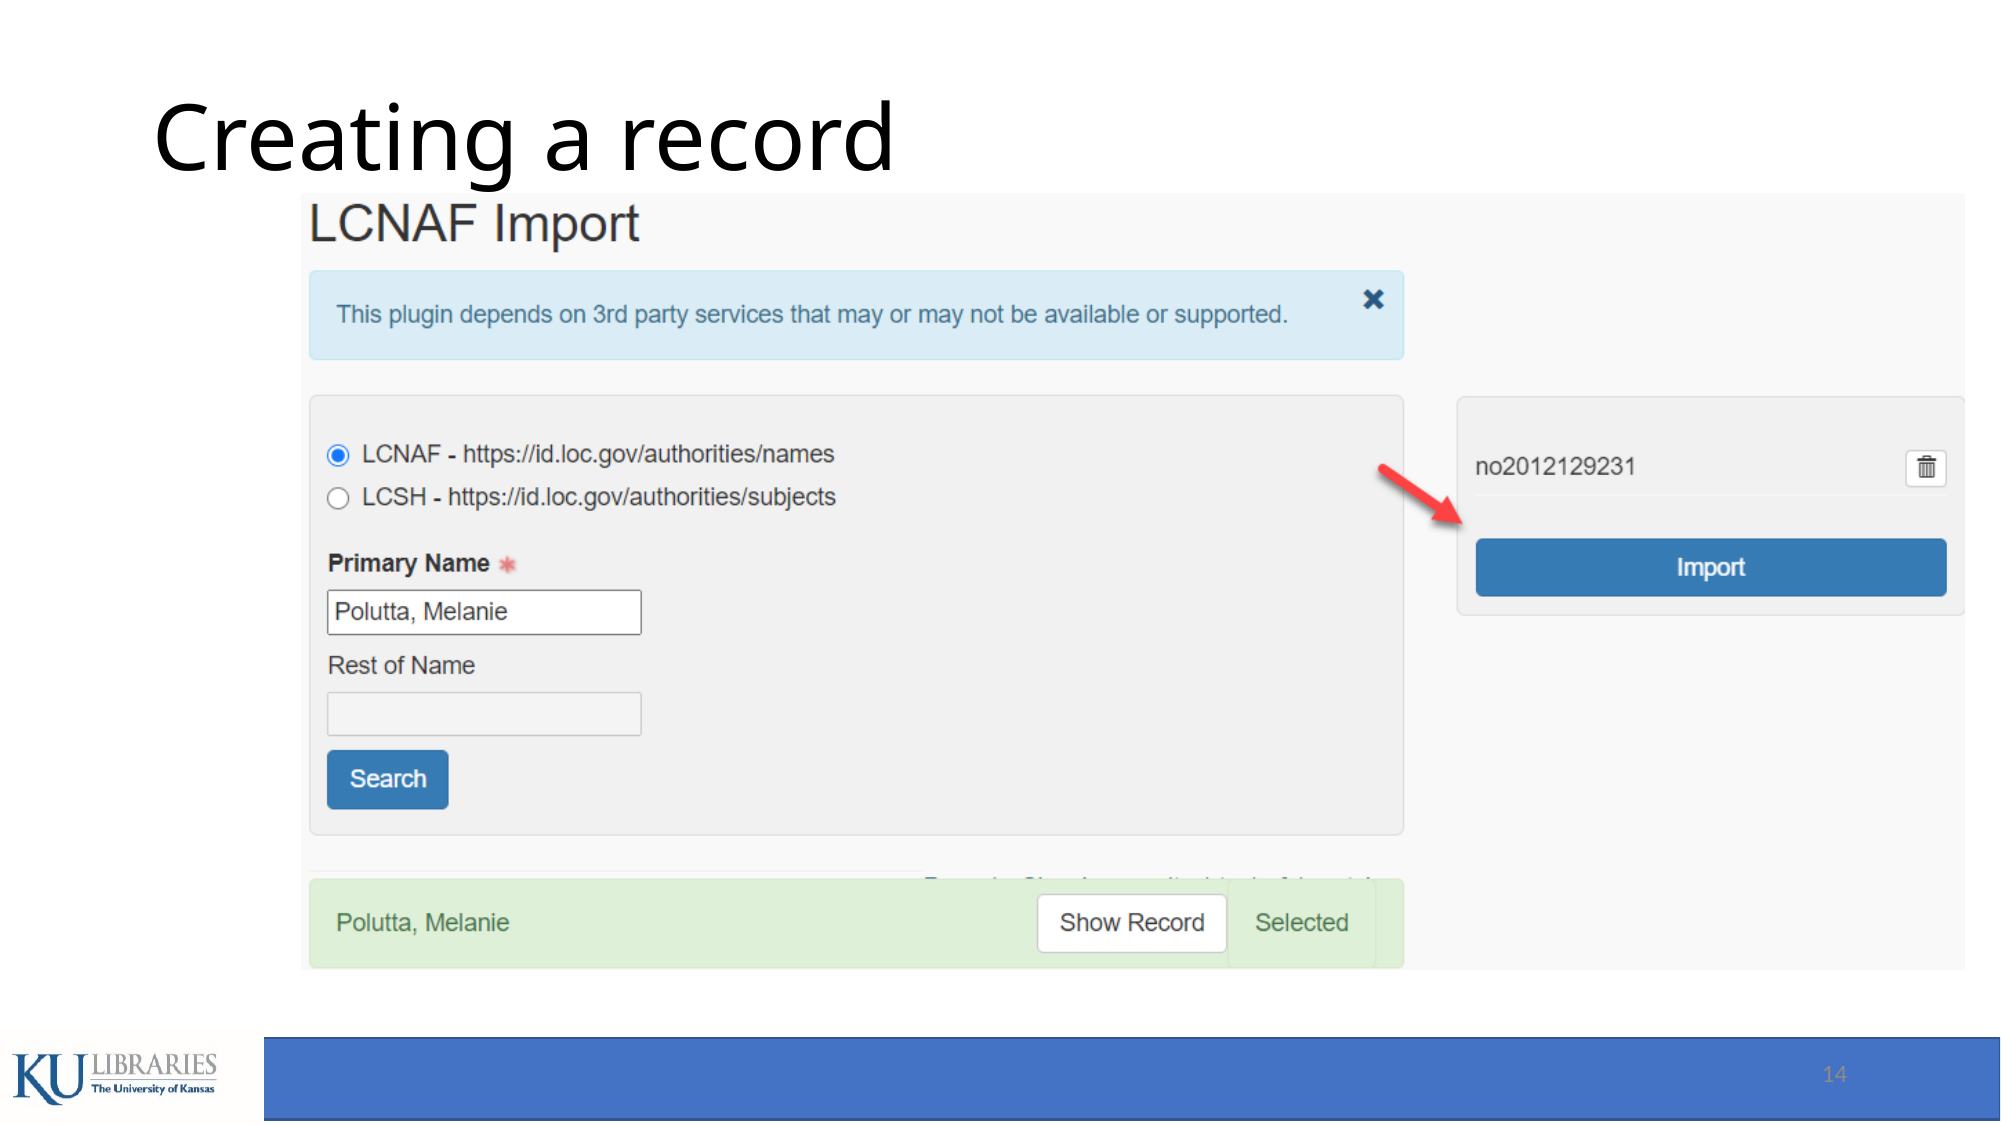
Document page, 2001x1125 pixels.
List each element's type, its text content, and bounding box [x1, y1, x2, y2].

slide_number 14 [1412, 1042, 1863, 1103]
picture [0, 1029, 264, 1125]
title Creating a record [137, 59, 1863, 222]
picture [301, 193, 1965, 970]
